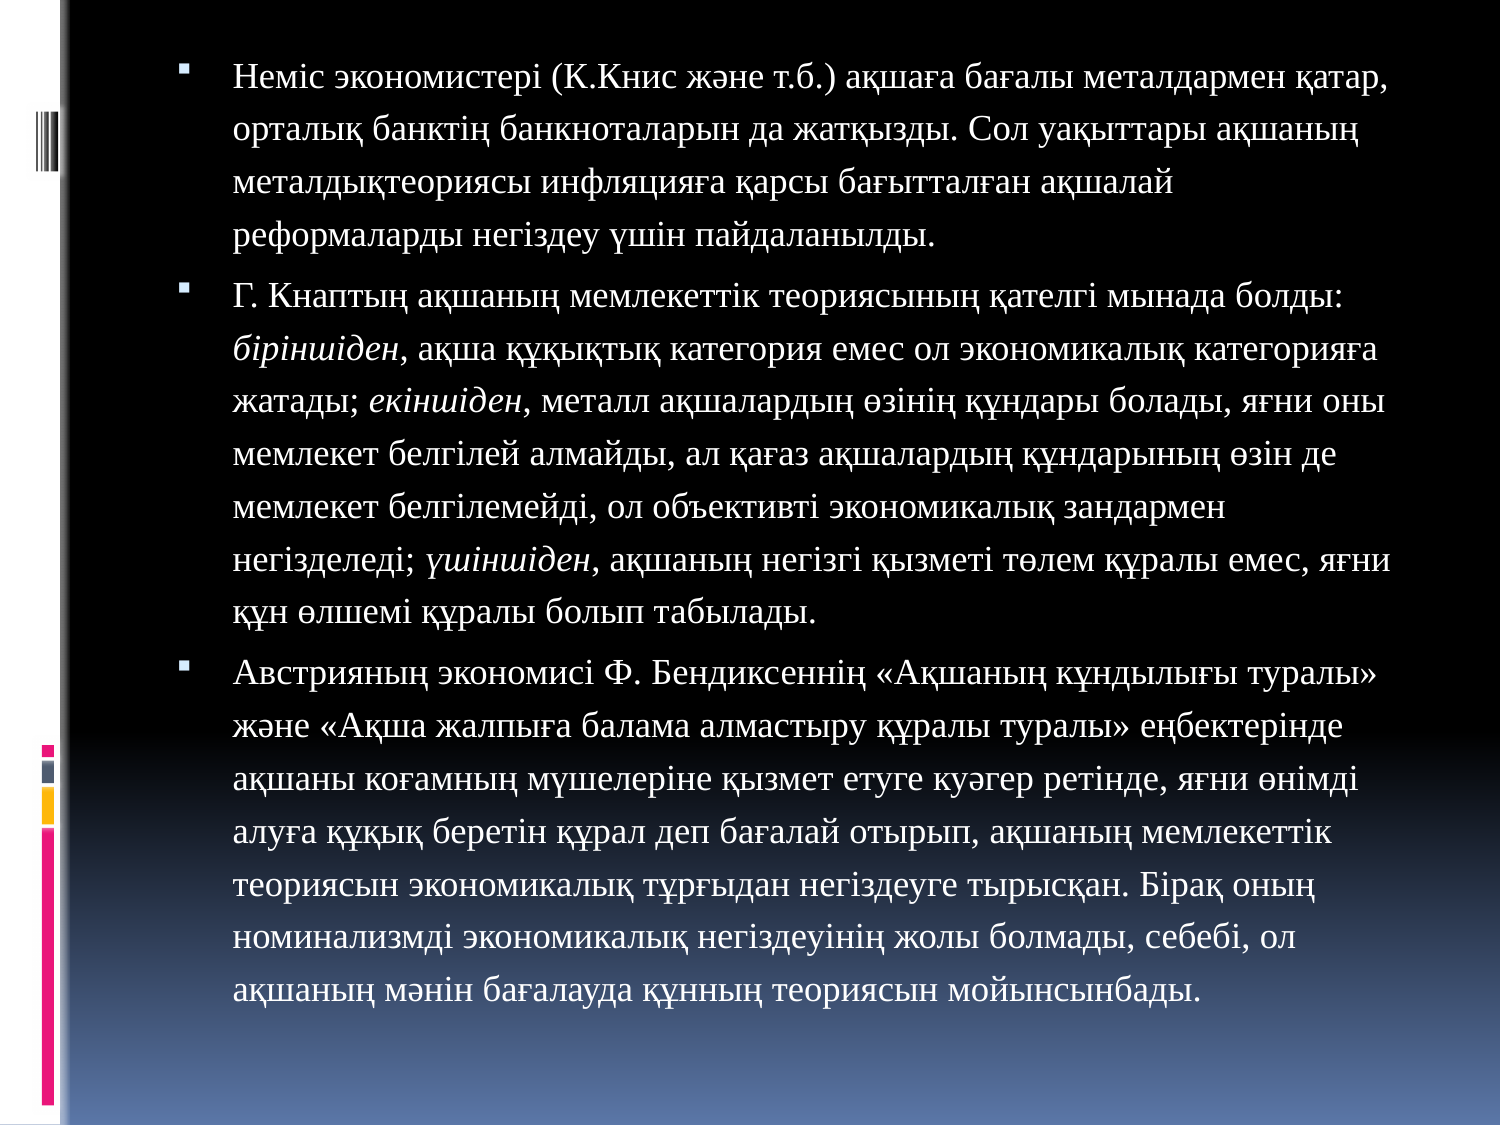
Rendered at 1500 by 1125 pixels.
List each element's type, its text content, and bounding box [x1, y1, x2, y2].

list Неміс экономистері (К.Книс және т.б.) ақшаға бағалы металдармен қатар, орталық банктің банкноталарын да жатқызды. Сол уақыттары ақшаның металдықтеориясы инфляцияға қарсы бағытталған ақшалай реформаларды негіздеу үшін пайдаланылды. Г. Кнаптың ақшаның мемлекеттік теориясының қателгі мынада болды: біріншіден, ақша құқықтық категория емес ол экономикалық категорияға жатады; екіншіден, металл ақшалардың өзінің құндары болады, яғни оны мемлекет белгілей алмайды, ал қағаз ақшалардың құндарының өзін де мемлекет белгілемейді, ол объективті экономикалық зандармен негізделеді; үшіншіден, ақшаның негізгі қызметі төлем құралы емес, яғни құн өлшемі құралы болып табылады. Австрияның экономисі Ф. Бендиксеннің «Ақшаның кұндылығы туралы» және «Ақша жалпыға балама алмастыру құралы туралы» еңбектерінде ақшаны коғамның мүшелеріне қызмет етуге куәгер ретінде, яғни өнімді алуға құқық беретін құрал деп бағалай отырып, ақшаның мемлекеттік теориясын экономикалық тұрғыдан негіздеуге тырысқан. Бірақ оның номинализмді экономикалық негіздеуінің жолы болмады, себебі, ол ақшаның мәнін бағалауда құнның теориясын мойынсынбады. [149, 34, 1426, 1043]
